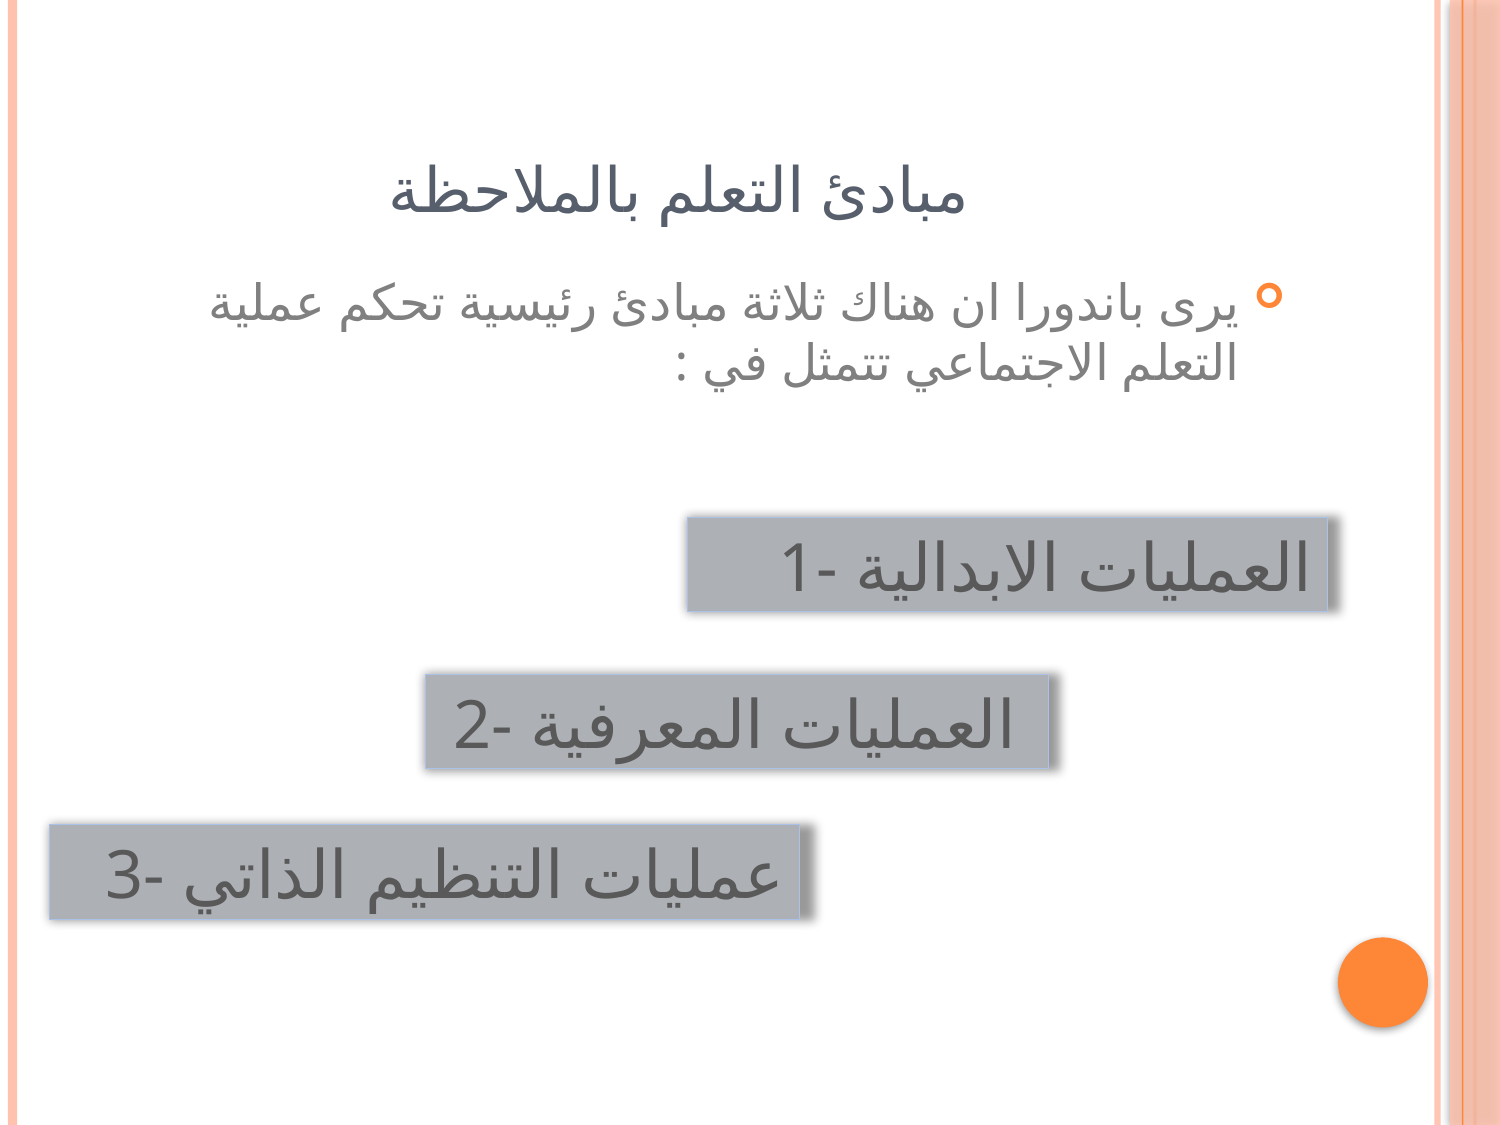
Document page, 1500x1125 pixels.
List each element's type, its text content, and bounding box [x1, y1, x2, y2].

text_box 2- العمليات المعرفية [425, 674, 1049, 769]
text_box 3- عمليات التنظيم الذاتي [49, 824, 800, 920]
text_box 1- العمليات الابدالية [687, 517, 1328, 612]
title مبادئ التعلم بالملاحظة [75, 45, 1300, 233]
list يرى باندورا ان هناك ثلاثة مبادئ رئيسية تحكم عملية التعلم الاجتماعي تتمثل في : [75, 262, 1300, 1062]
